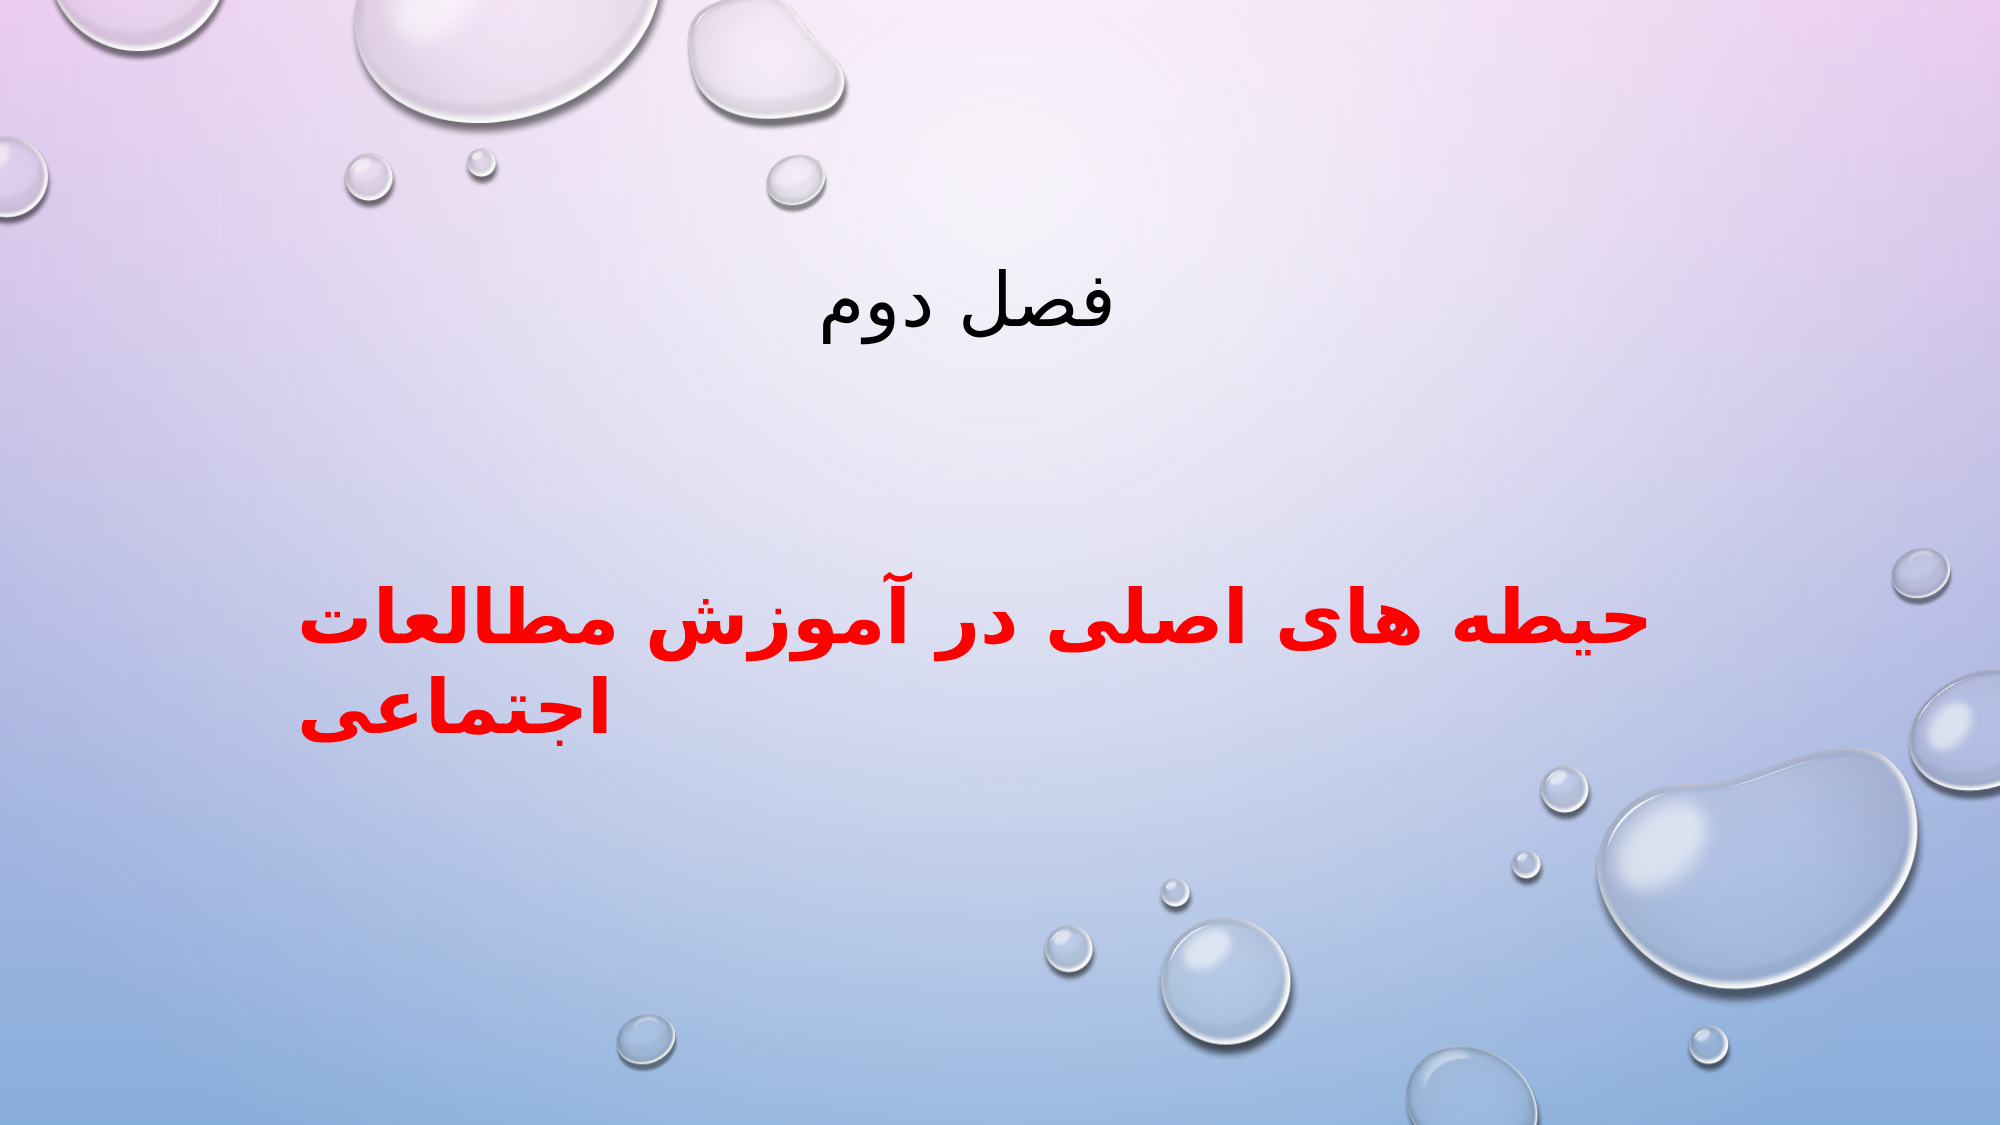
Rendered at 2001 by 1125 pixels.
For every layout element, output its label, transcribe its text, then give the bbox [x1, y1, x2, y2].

picture [0, 0, 2000, 1125]
text_box حیطه های اصلی در آموزش مطالعات اجتماعی [283, 561, 1745, 846]
text_box فصل دوم [704, 244, 1231, 440]
